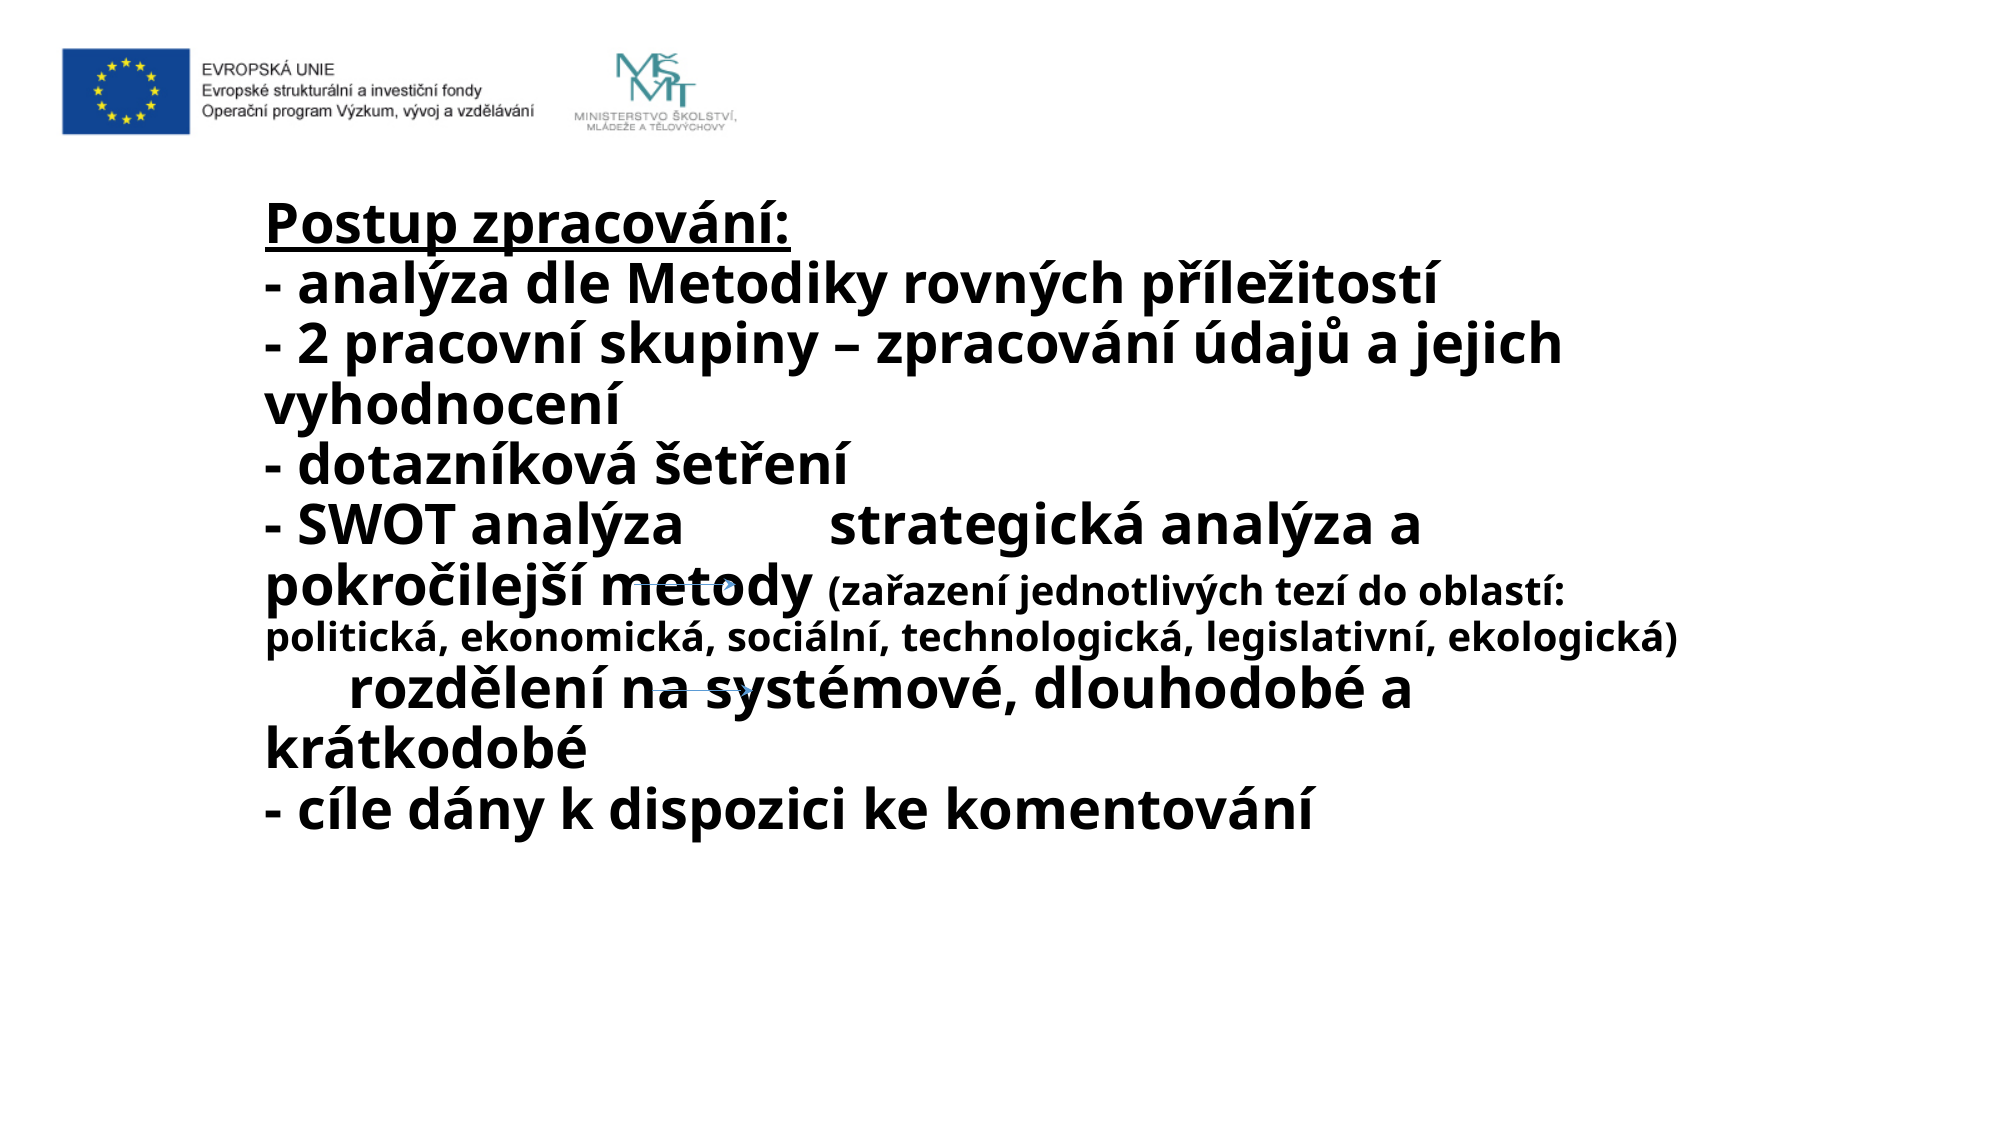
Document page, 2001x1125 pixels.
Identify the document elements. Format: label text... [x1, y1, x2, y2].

picture [17, 7, 774, 177]
title Postup zpracování: - analýza dle Metodiky rovných příležitostí - 2 pracovní skupiny – zpracování údajů a jejich vyhodnocení - dotazníková šetření - SWOT analýza strategická analýza a pokročilejší metody (zařazení jednotlivých tezí do oblastí: politická, ekonomická, sociální, technologická, legislativní, ekologická) rozdělení na systémové, dlouhodobé a krátkodobé - cíle dány k dispozici ke komentování [249, 184, 1750, 977]
